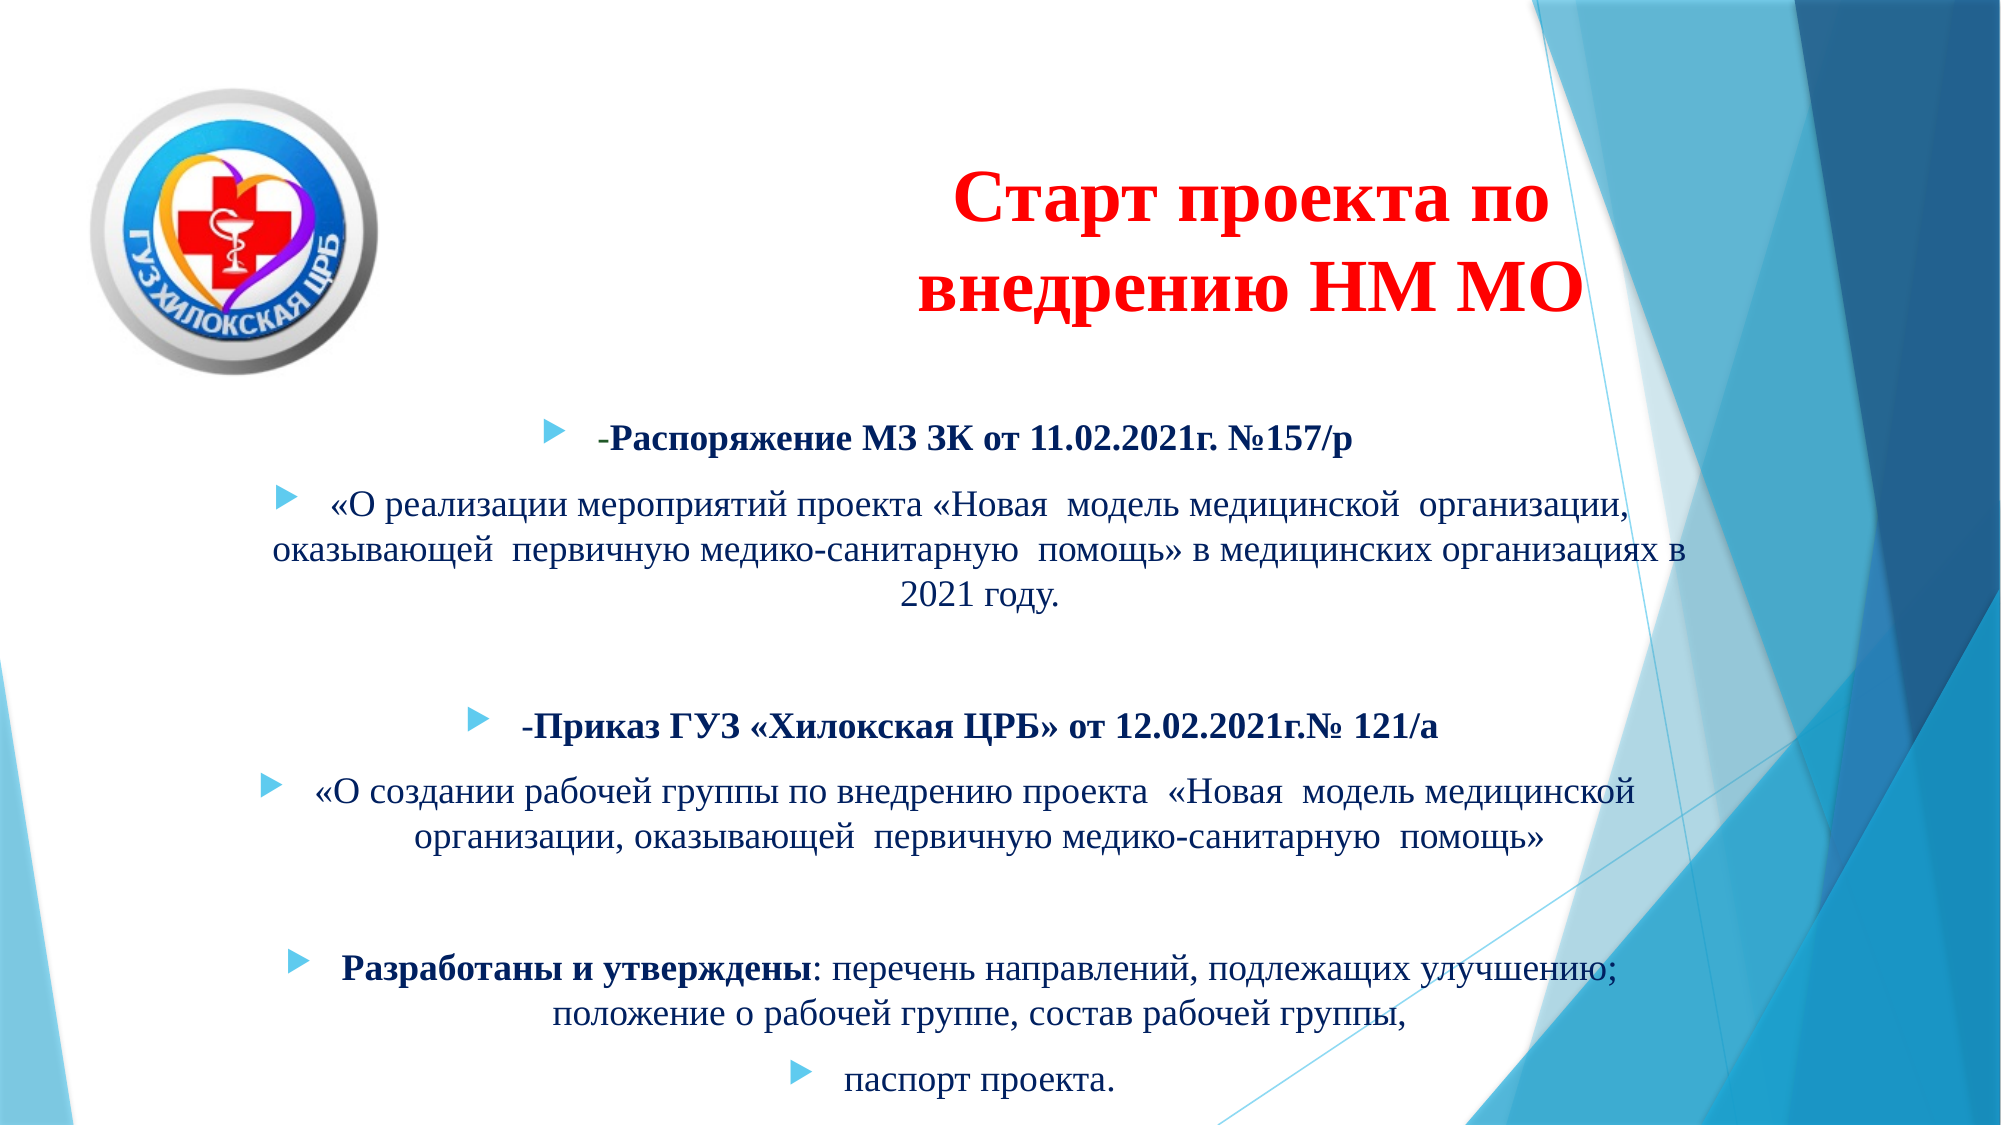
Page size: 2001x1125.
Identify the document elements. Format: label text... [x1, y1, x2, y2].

picture [86, 86, 382, 379]
list Старт проекта по внедрению НМ МО -Распоряжение МЗ ЗК от 11.02.2021г. №157/р «О реализации мероприятий проекта «Новая модель медицинской организации, оказывающей первичную медико-санитарную помощь» в медицинских организациях в 2021 году. -Приказ ГУЗ «Хилокская ЦРБ» от 12.02.2021г.№ 121/а «О создании рабочей группы по внедрению проекта «Новая модель медицинской организации, оказывающей первичную медико-санитарную помощь» Разработаны и утверждены: перечень направлений, подлежащих улучшению; положение о рабочей группе, состав рабочей группы, паспорт проекта. [189, 138, 1715, 1125]
